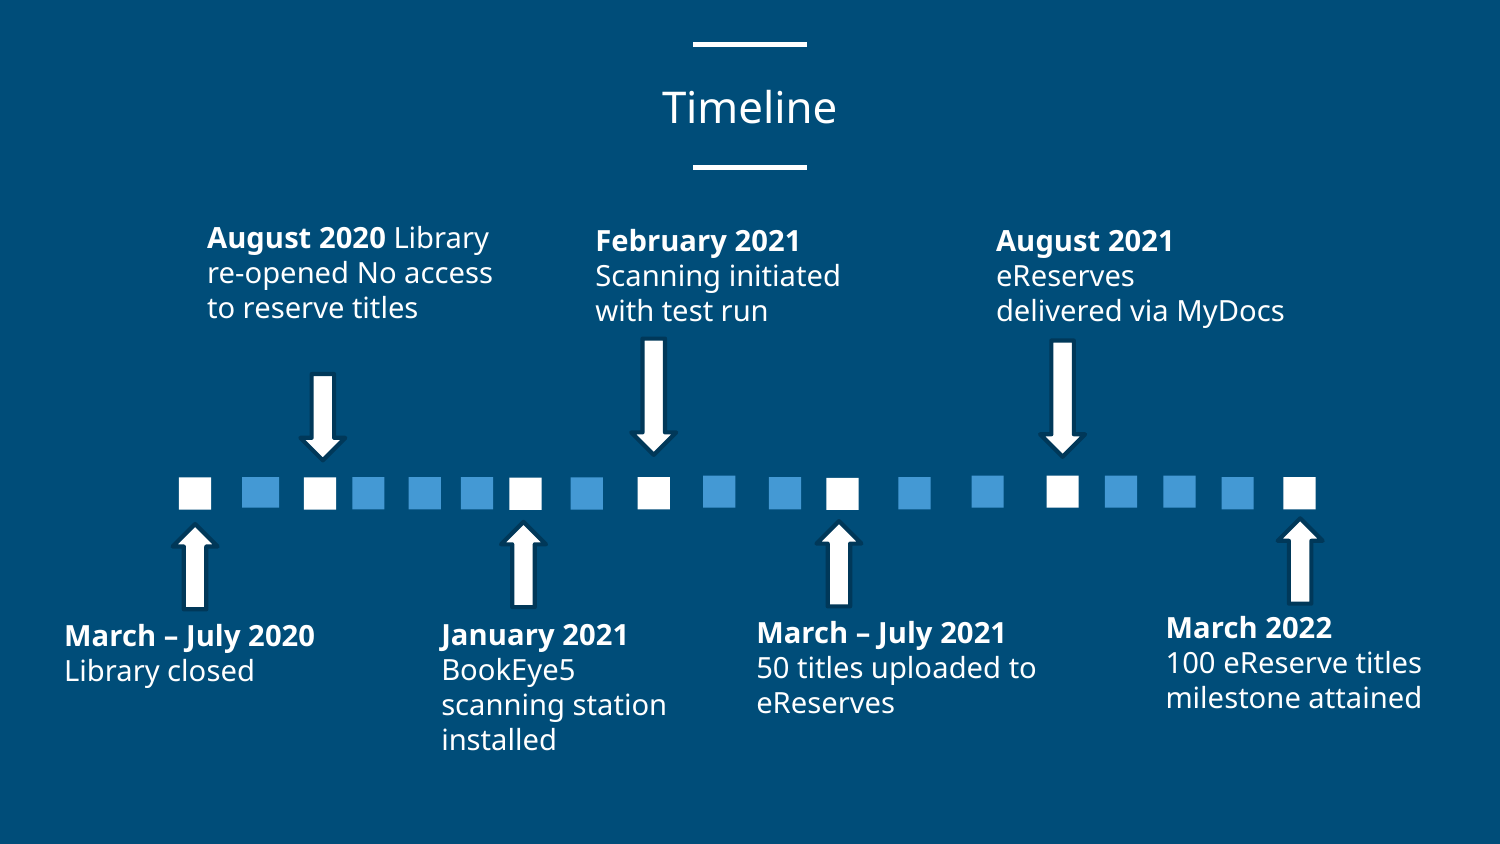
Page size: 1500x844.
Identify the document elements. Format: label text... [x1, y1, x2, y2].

title Timeline [169, 23, 1331, 148]
text_box [1038, 338, 1088, 459]
subtitle August 2020 Library re-opened No access to reserve titles [173, 204, 509, 375]
subtitle January 2021 BookEye5 scanning station installed [407, 601, 720, 772]
text_box [814, 519, 864, 609]
text_box [1221, 477, 1254, 510]
subtitle February 2021 Scanning initiated with test run [561, 207, 897, 331]
text_box March 2022 100 eReserve titles milestone attained [1131, 594, 1468, 752]
text_box [499, 519, 548, 610]
text_box August 2021 eReserves delivered via MyDocs [962, 207, 1331, 345]
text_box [178, 475, 1196, 511]
text_box [298, 371, 348, 463]
subtitle March – July 2020 Library closed [49, 602, 385, 723]
text_box [170, 521, 220, 612]
text_box March – July 2021 50 titles uploaded to eReserves [722, 599, 1058, 737]
text_box [1275, 516, 1325, 606]
text_box [629, 336, 679, 457]
text_box [1283, 477, 1316, 510]
